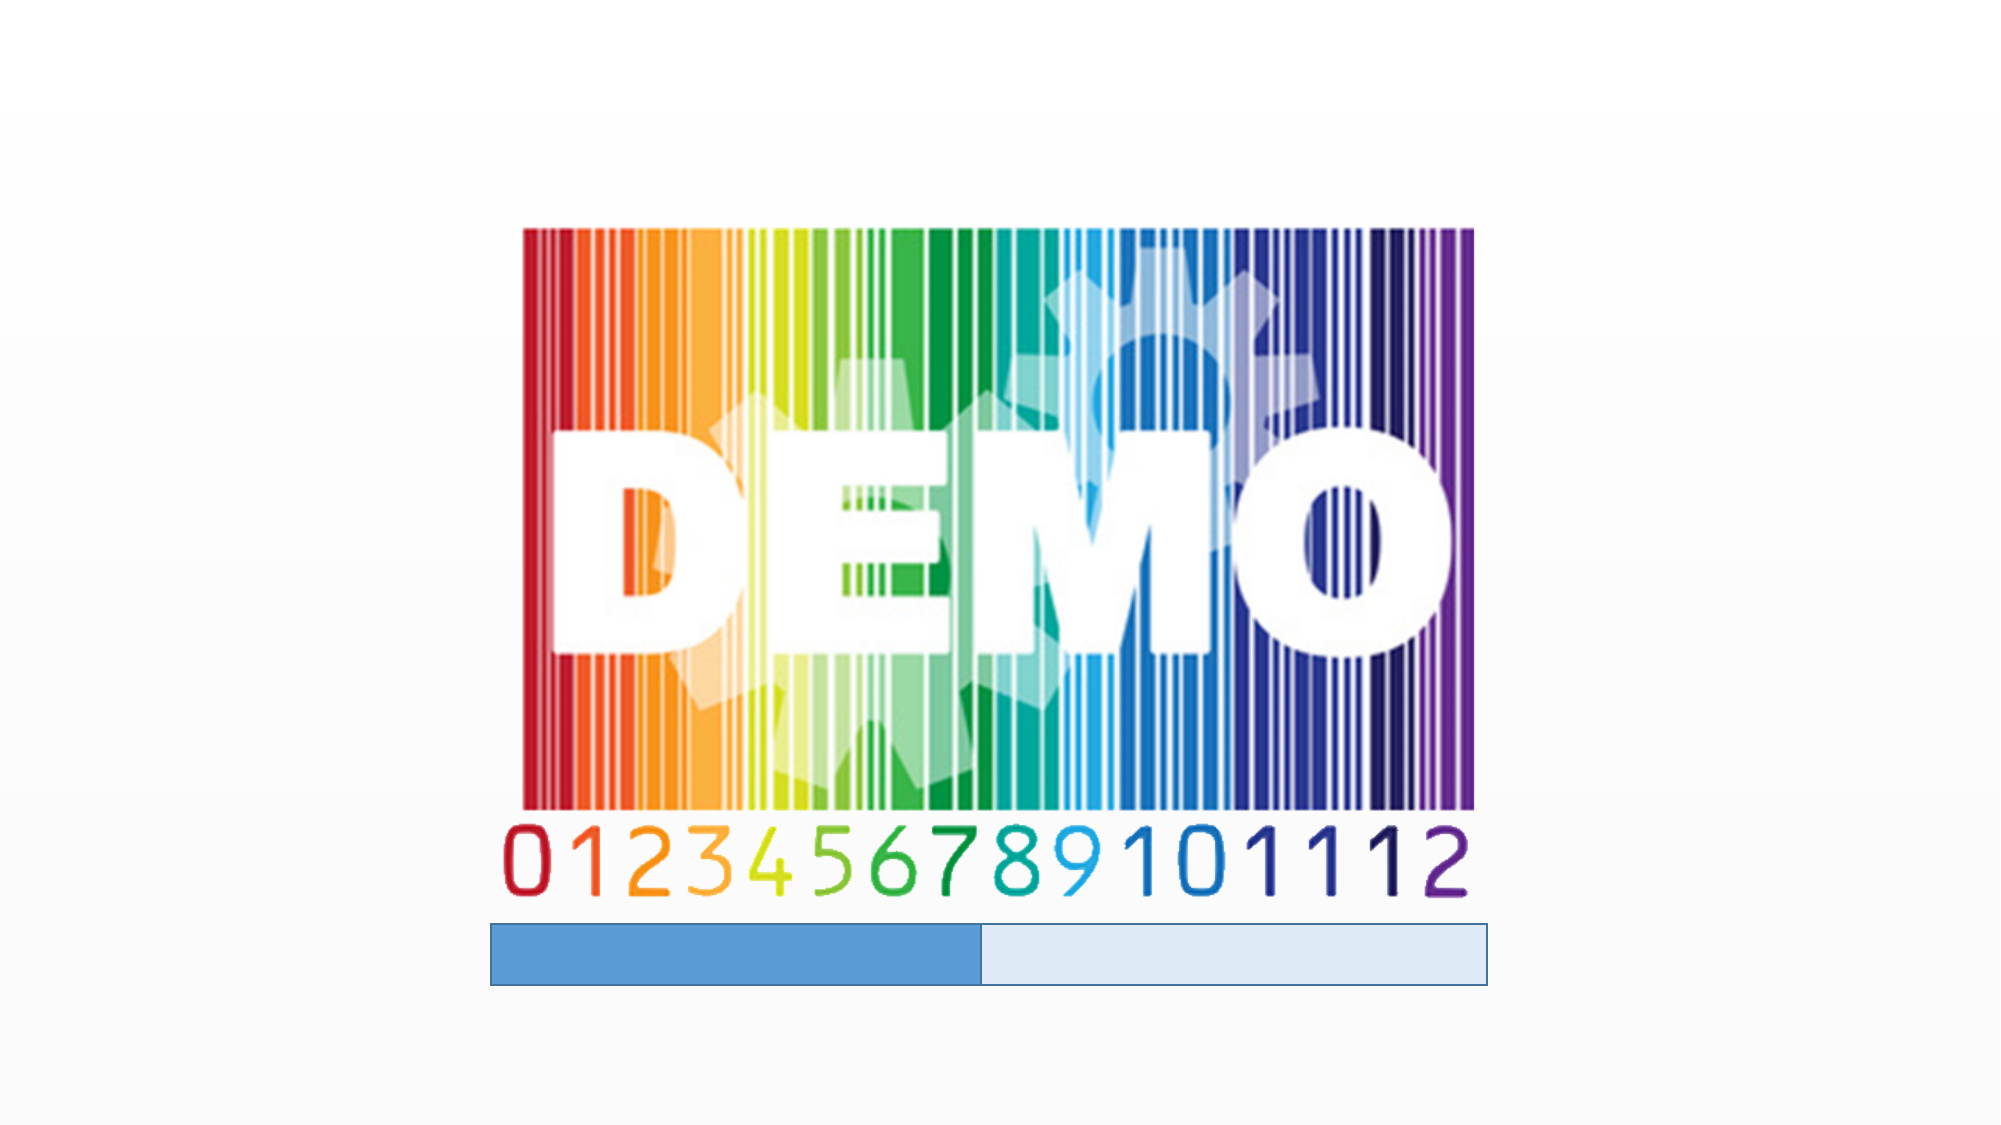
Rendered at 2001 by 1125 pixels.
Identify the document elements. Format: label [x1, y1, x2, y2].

text_box [490, 923, 982, 986]
picture [491, 206, 1509, 919]
text_box [982, 923, 1488, 986]
